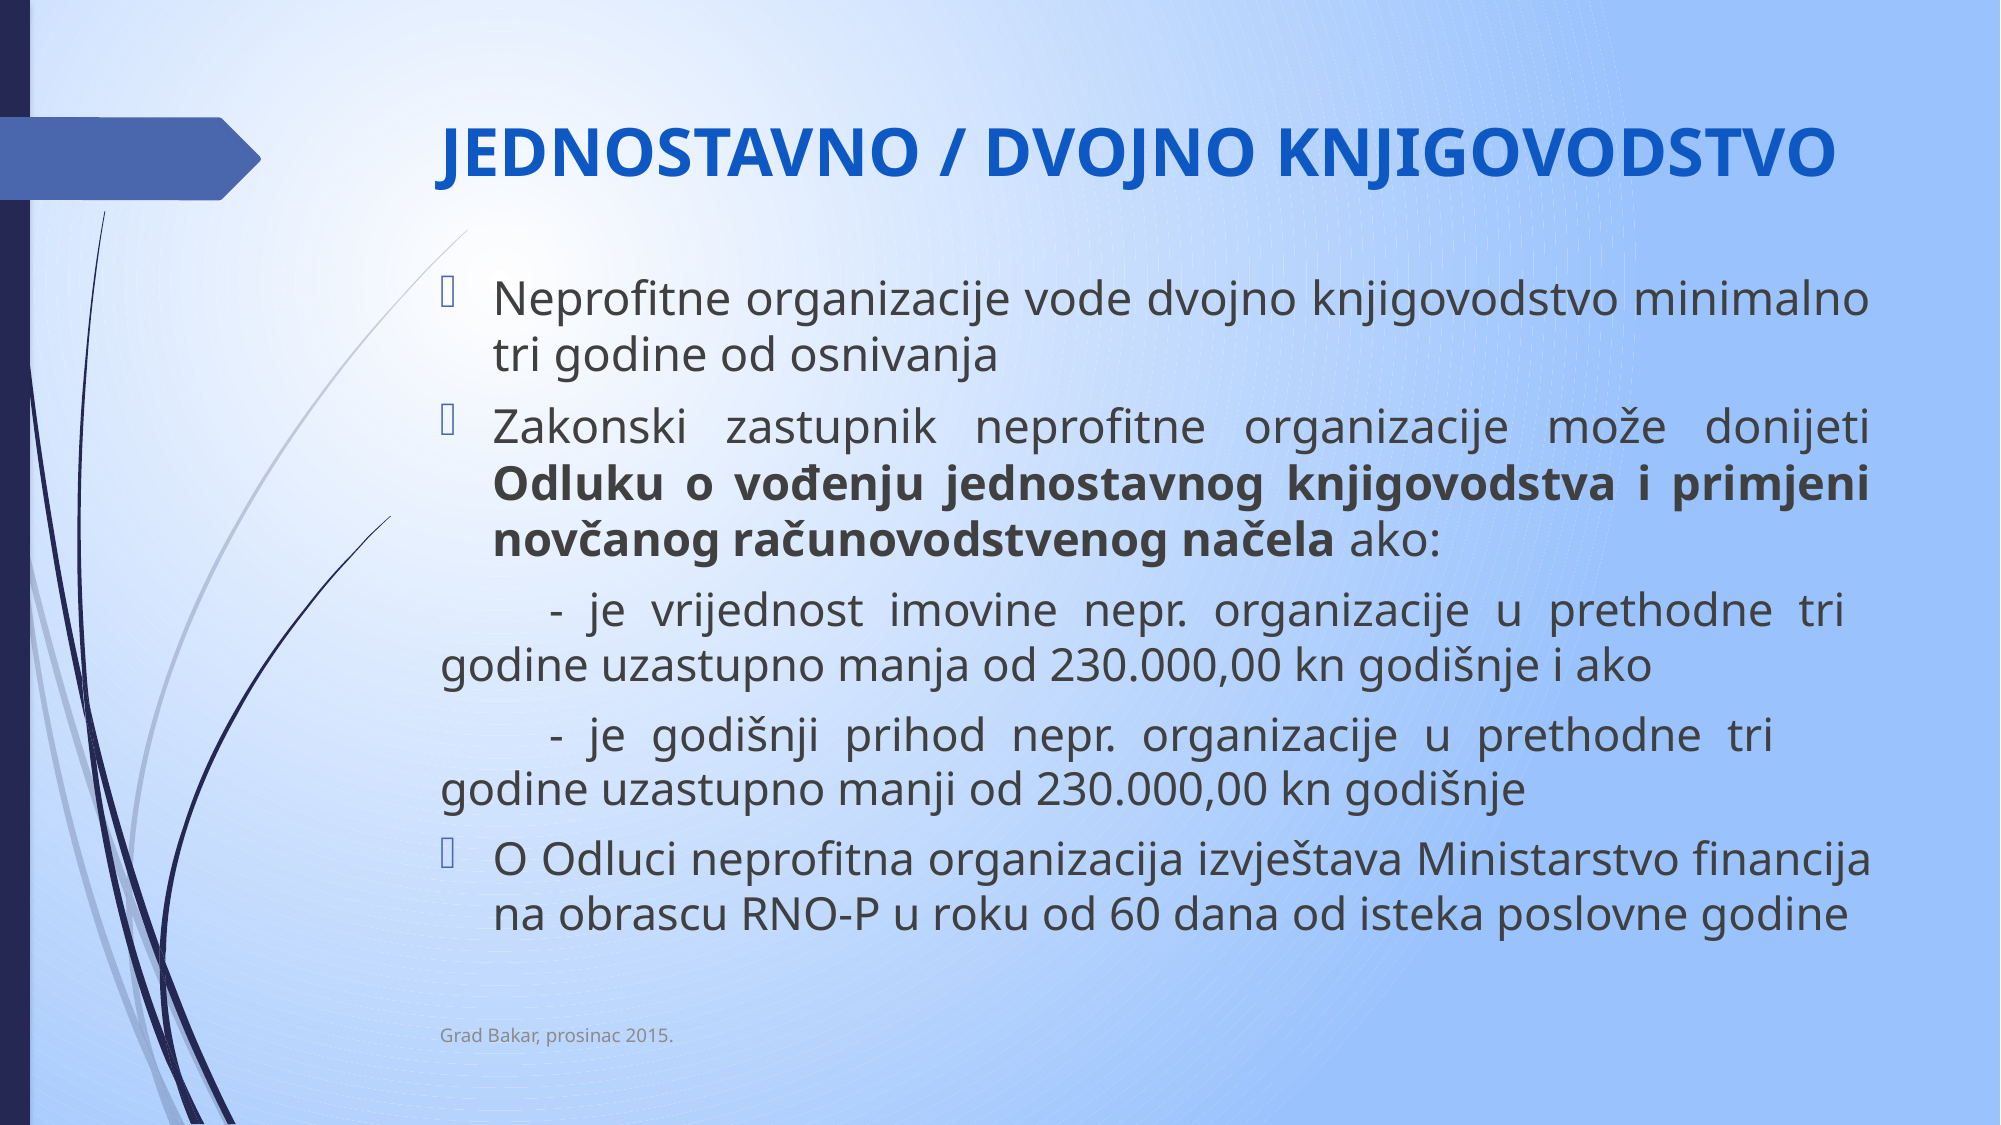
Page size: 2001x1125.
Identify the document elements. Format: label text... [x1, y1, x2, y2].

footer Grad Bakar, prosinac 2015. [424, 1006, 1675, 1067]
title JEDNOSTAVNO / DVOJNO KNJIGOVODSTVO [425, 102, 1888, 234]
list Neprofitne organizacije vode dvojno knjigovodstvo minimalno tri godine od osnivanja Zakonski zastupnik neprofitne organizacije može donijeti Odluku o vođenju jednostavnog knjigovodstva i primjeni novčanog računovodstvenog načela ako: - je vrijednost imovine nepr. organizacije u prethodne tri godine uzastupno manja od 230.000,00 kn godišnje i ako - je godišnji prihod nepr. organizacije u prethodne tri godine uzastupno manji od 230.000,00 kn godišnje O Odluci neprofitna organizacija izvještava Ministarstvo financija na obrascu RNO-P u roku od 60 dana od isteka poslovne godine [424, 260, 1888, 970]
